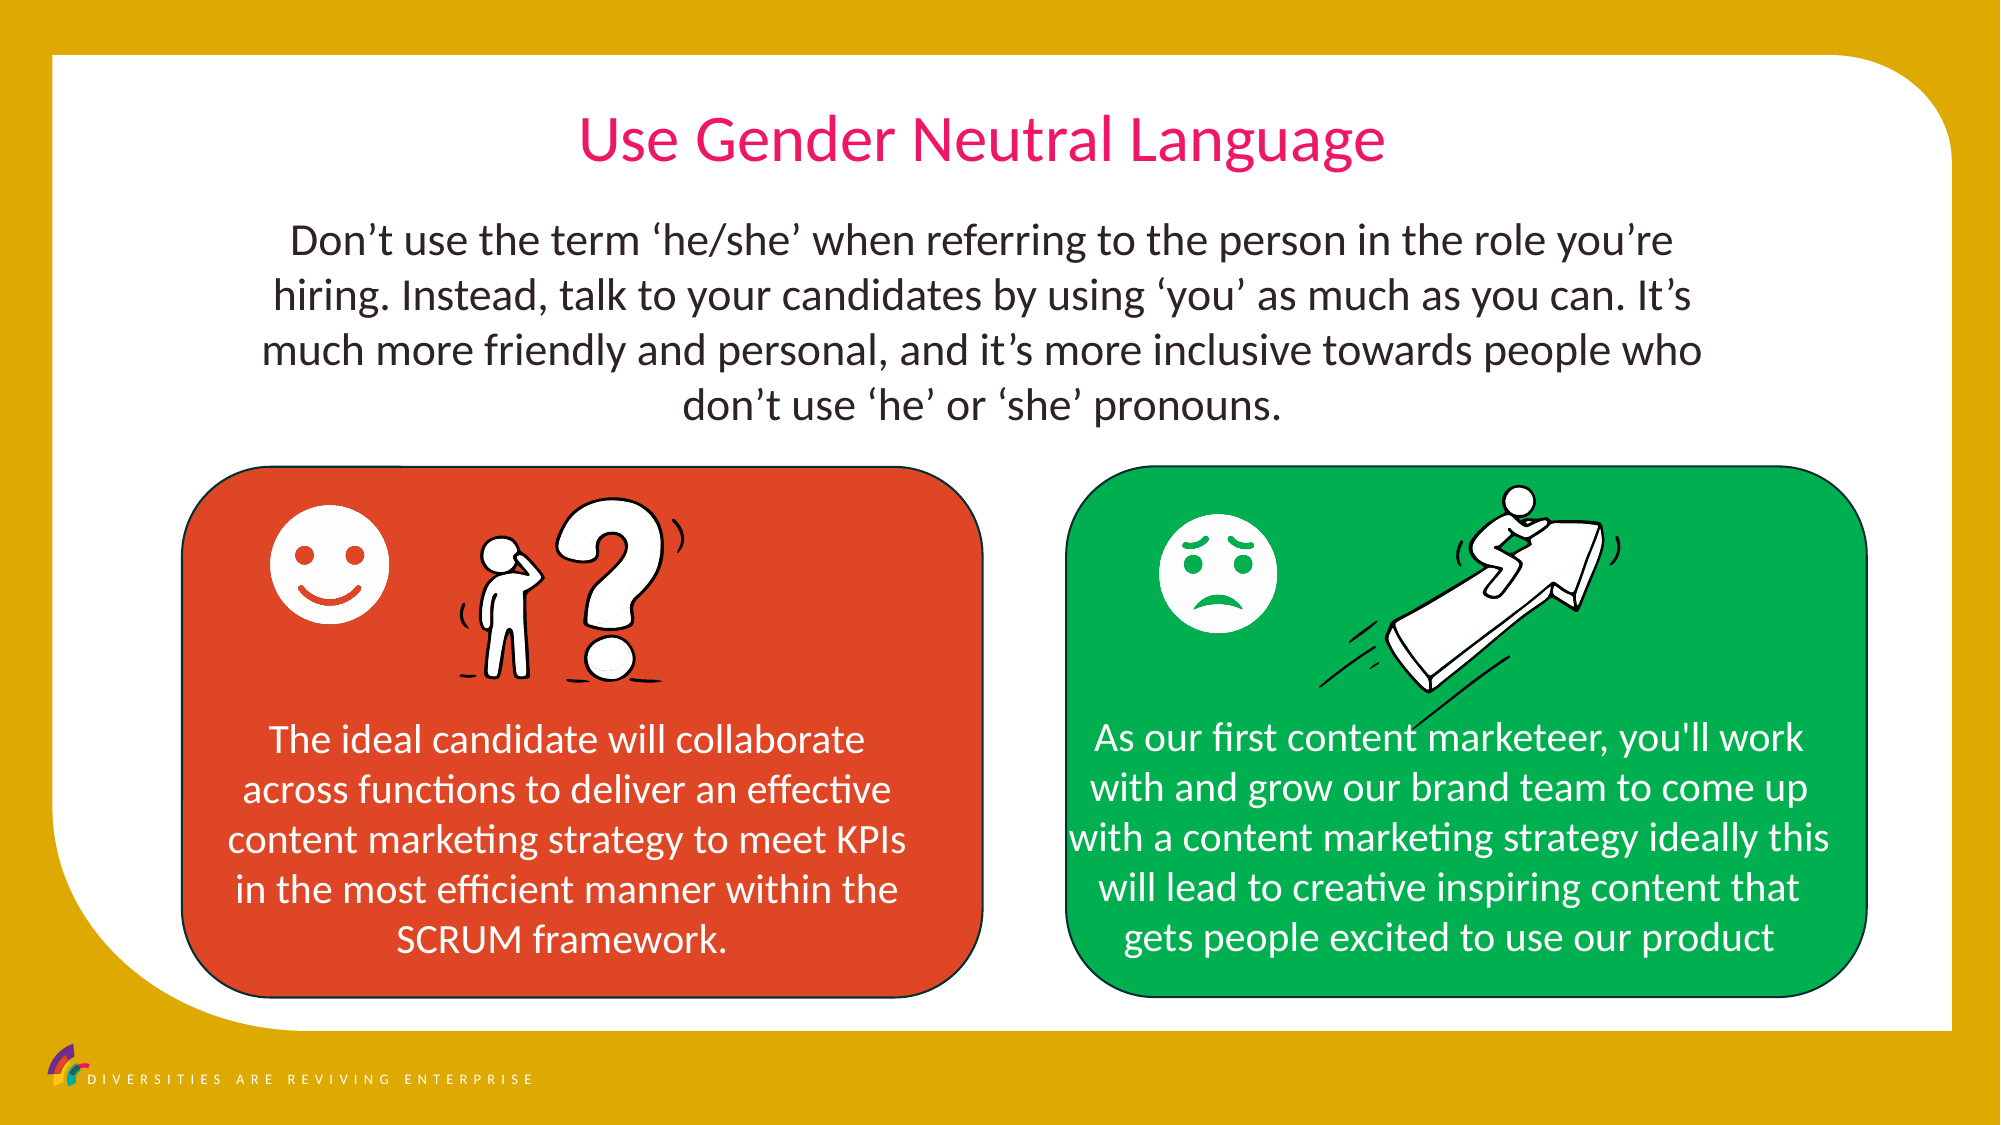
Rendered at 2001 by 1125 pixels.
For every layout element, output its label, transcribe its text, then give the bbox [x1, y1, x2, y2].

text_box The ideal candidate will collaborate across functions to deliver an effective content marketing strategy to meet KPIs in the most efficient manner within the SCRUM framework. [203, 704, 931, 970]
picture [1142, 498, 1293, 649]
text_box [180, 465, 984, 999]
picture [254, 489, 405, 640]
text_box Use Gender Neutral Language Don’t use the term ‘he/she’ when referring to the person in the role you’re hiring. Instead, talk to your candidates by using ‘you’ as much as you can. It’s much more friendly and personal, and it’s more inclusive towards people who don’t use ‘he’ or ‘she’ pronouns. [239, 87, 1726, 437]
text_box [1319, 484, 1621, 730]
text_box [1065, 465, 1868, 999]
text_box As our first content marketeer, you'll work with and grow our brand team to come up with a content marketing strategy ideally this will lead to creative inspiring content that gets people excited to use our product [1053, 701, 1846, 967]
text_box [459, 497, 685, 683]
